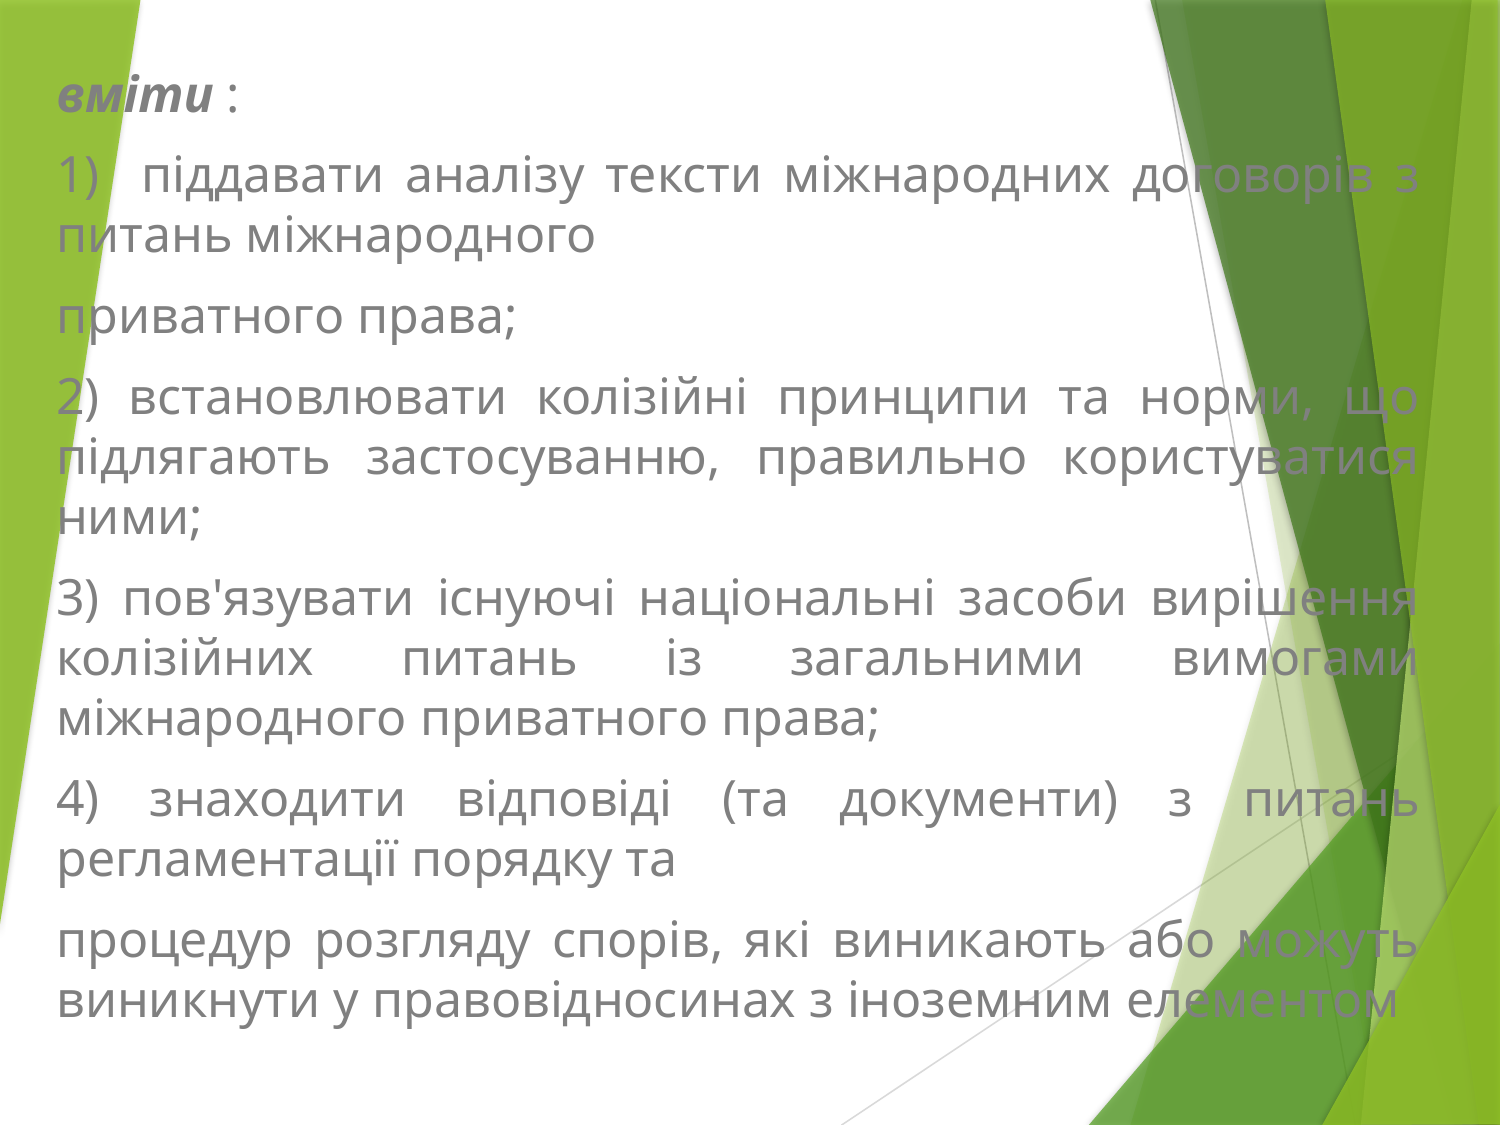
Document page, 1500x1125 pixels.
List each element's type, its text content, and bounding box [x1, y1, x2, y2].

subtitle вміти : 1) піддавати аналізу тексти міжнародних договорів з питань міжнародного приватного права; 2) встановлювати колізійні принципи та норми, що підлягають застосуванню, правильно користуватися ними; 3) пов'язувати існуючі національні засоби вирішення колізійних питань із загальними вимогами міжнародного приватного права; 4) знаходити відповіді (та документи) з питань регламентації порядку та процедур розгляду спорів, які виникають або можуть виникнути у правовідносинах з іноземним елементом [41, 54, 1436, 1094]
